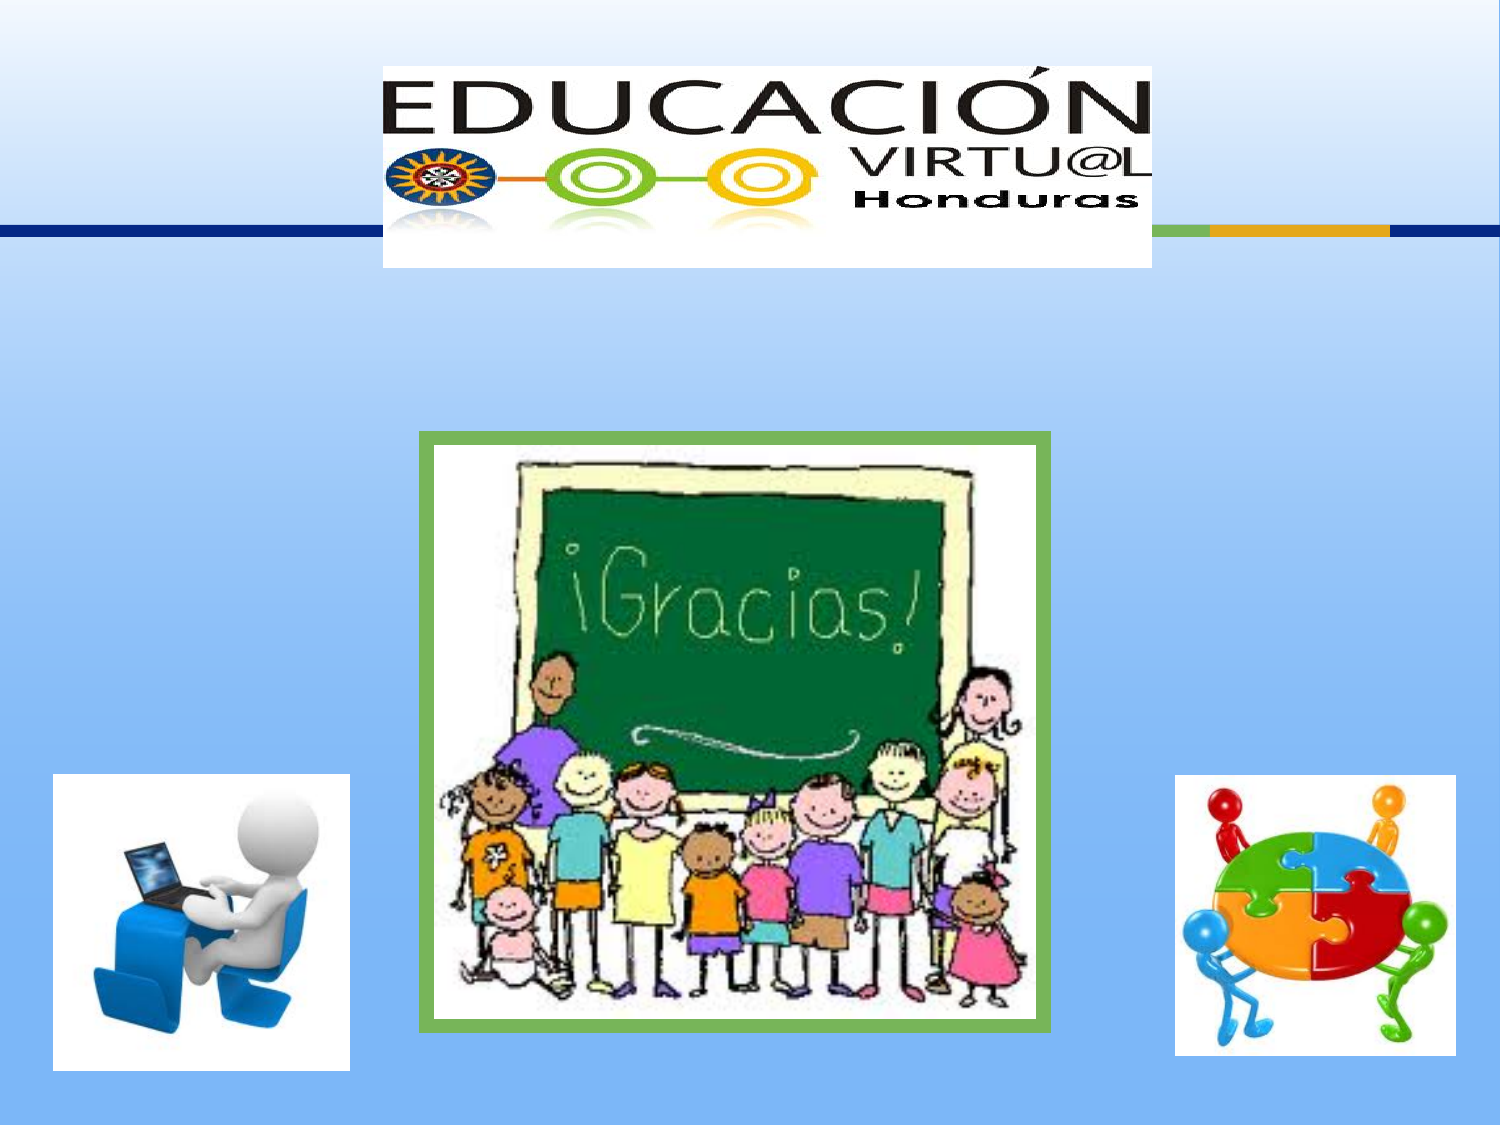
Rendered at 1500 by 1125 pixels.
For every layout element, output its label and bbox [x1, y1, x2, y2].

picture [1174, 774, 1457, 1057]
picture [52, 774, 351, 1071]
list [433, 444, 1037, 1020]
picture [383, 65, 1153, 268]
